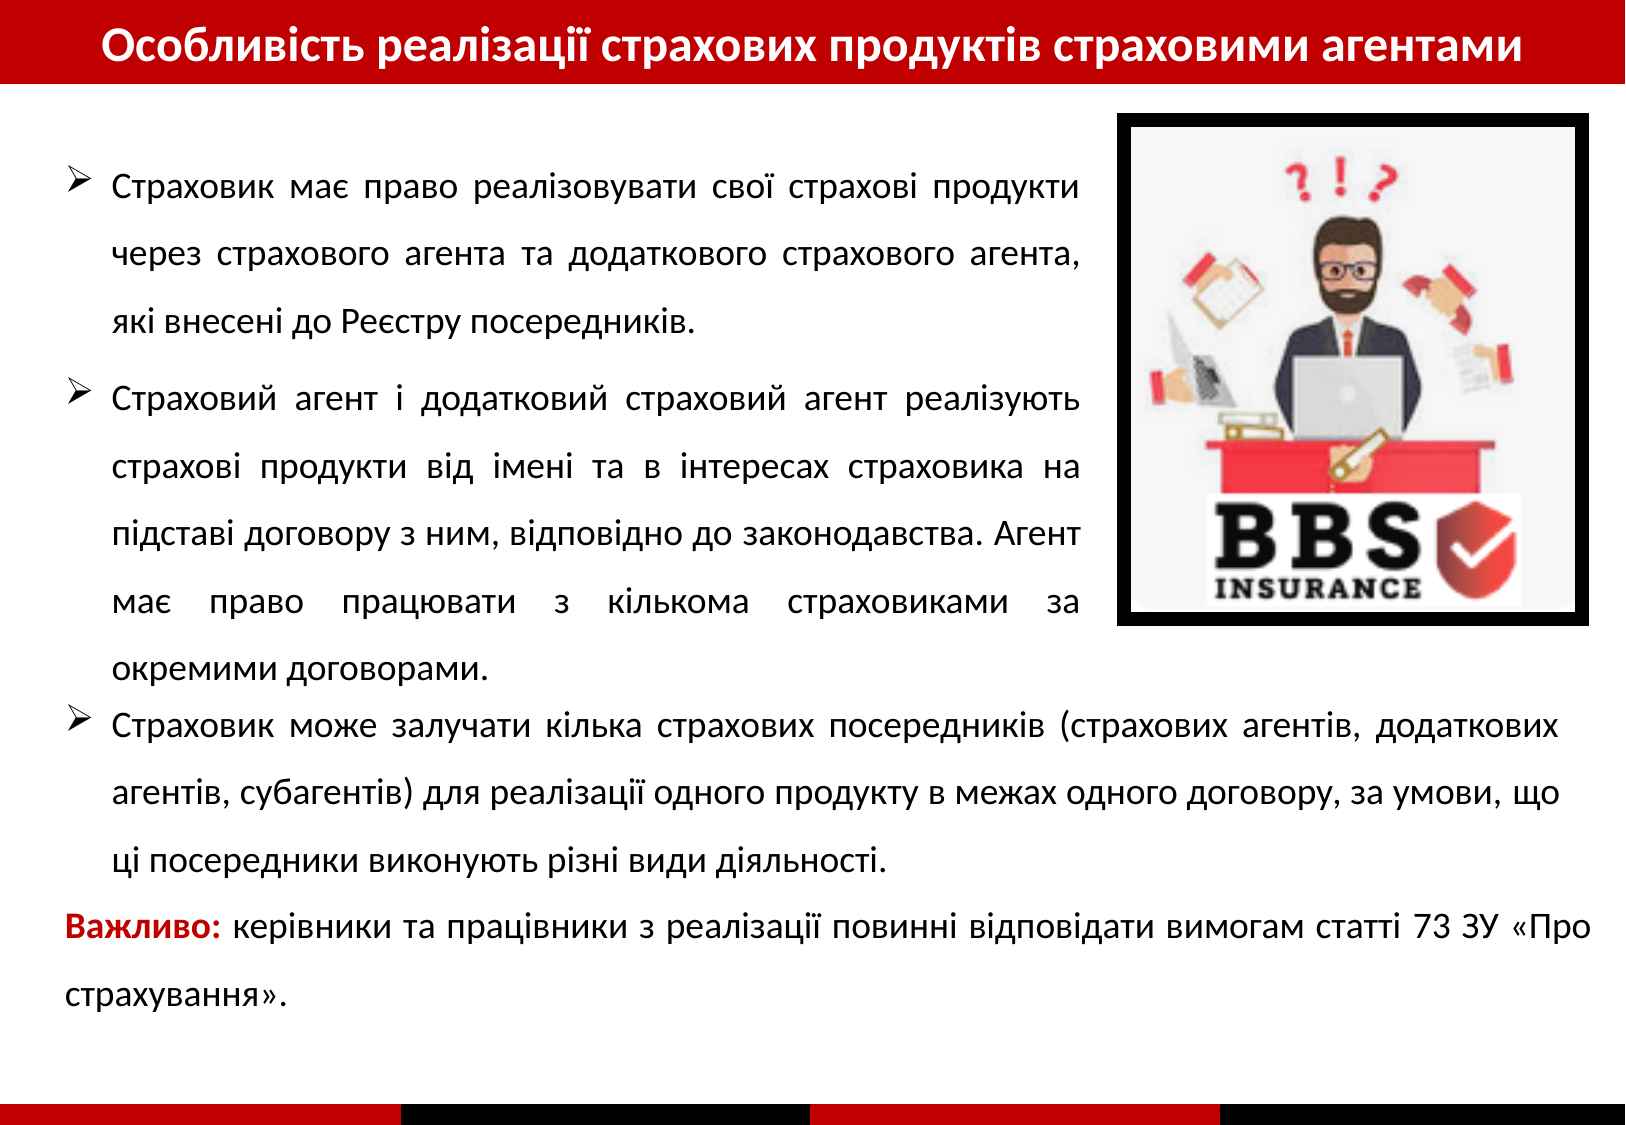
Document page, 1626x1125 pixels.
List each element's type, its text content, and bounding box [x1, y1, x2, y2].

picture [1131, 126, 1576, 612]
text_box Страховий агент і додатковий страховий агент реалізують страхові продукти від імені та в інтересах страховика на підставі договору з ним, відповідно до законодавства. Агент має право працювати з кількома страховиками за окремими договорами. [50, 343, 1096, 670]
text_box Особливість реалізації страхових продуктів страховими агентами [0, 0, 1625, 84]
text_box [1220, 1104, 1625, 1125]
text_box [0, 1104, 401, 1125]
text_box [401, 1104, 810, 1125]
text_box [810, 1104, 1220, 1125]
text_box Страховик має право реалізовувати свої страхові продукти через страхового агента та додаткового страхового агента, які внесені до Реєстру посередників. [50, 130, 1096, 343]
text_box Страховик може залучати кілька страхових посередників (страхових агентів, додаткових агентів, субагентів) для реалізації одного продукту в межах одного договору, за умови, що ці посередники виконують різні види діяльності. [50, 670, 1575, 933]
text_box Важливо: керівники та працівники з реалізації повинні відповідати вимогам статті 73 ЗУ «Про страхування». [50, 871, 1607, 1021]
